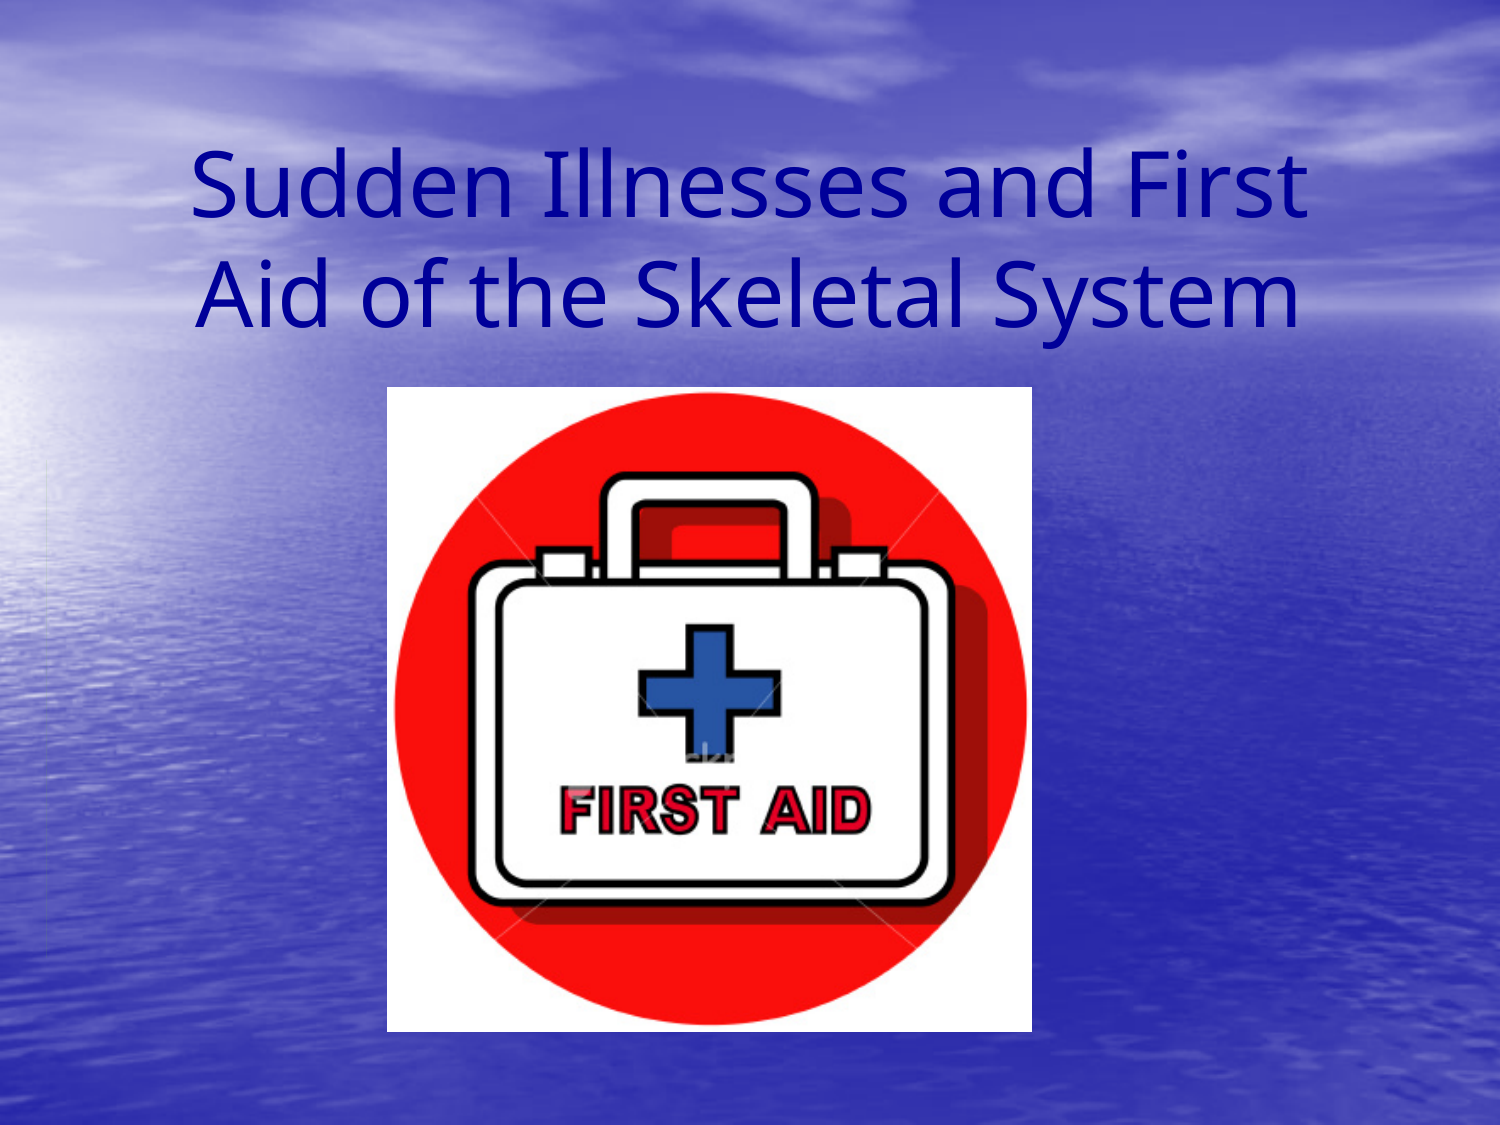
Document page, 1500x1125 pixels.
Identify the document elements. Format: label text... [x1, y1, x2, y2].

title Sudden Illnesses and First Aid of the Skeletal System [112, 112, 1388, 354]
picture [387, 387, 1032, 1032]
